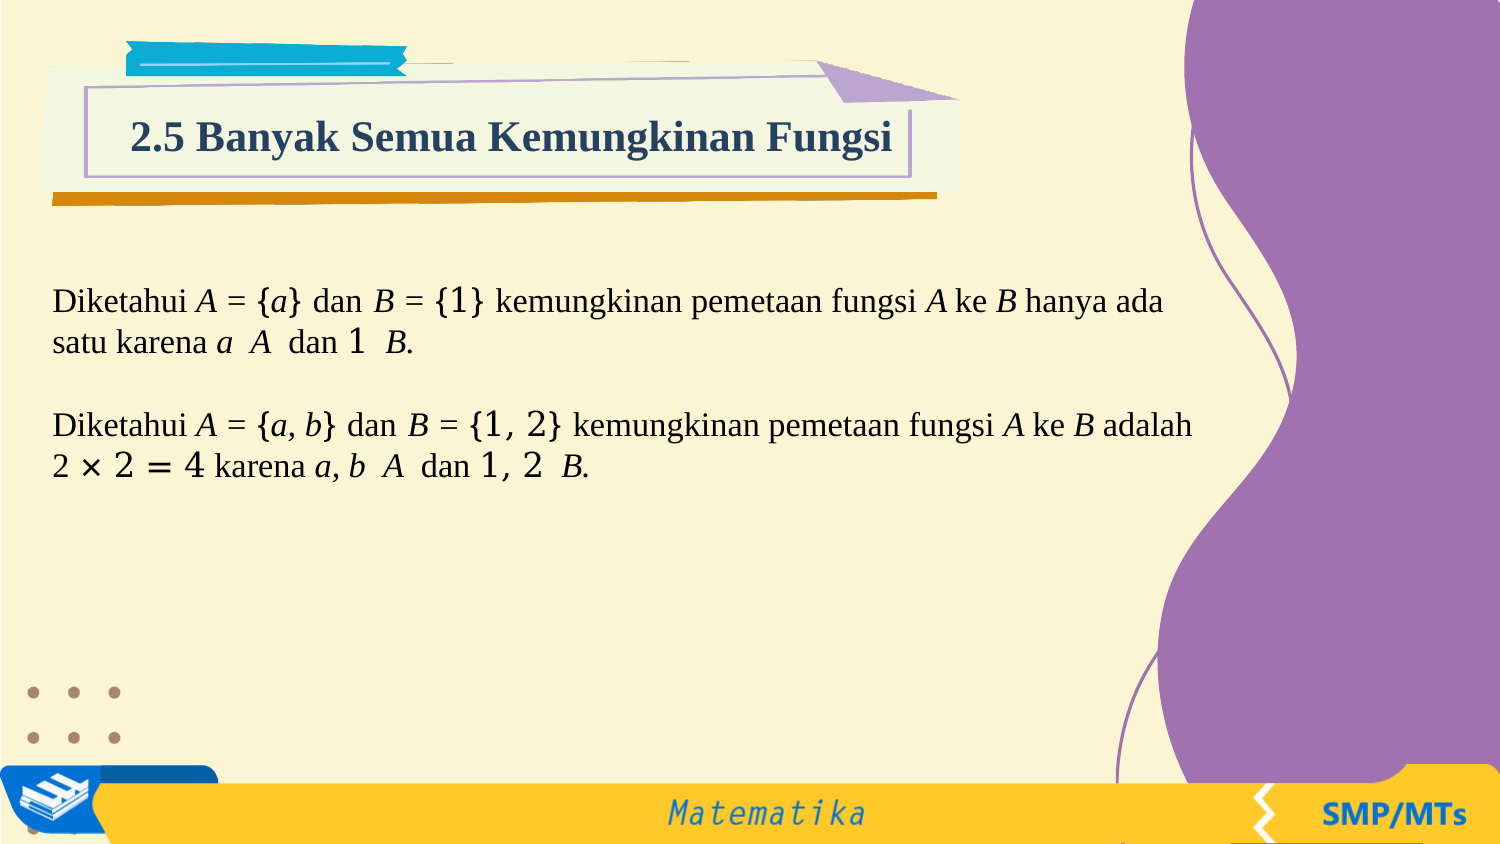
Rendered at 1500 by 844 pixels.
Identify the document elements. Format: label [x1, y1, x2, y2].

text_box [0, 0, 1500, 844]
picture [37, 41, 960, 206]
